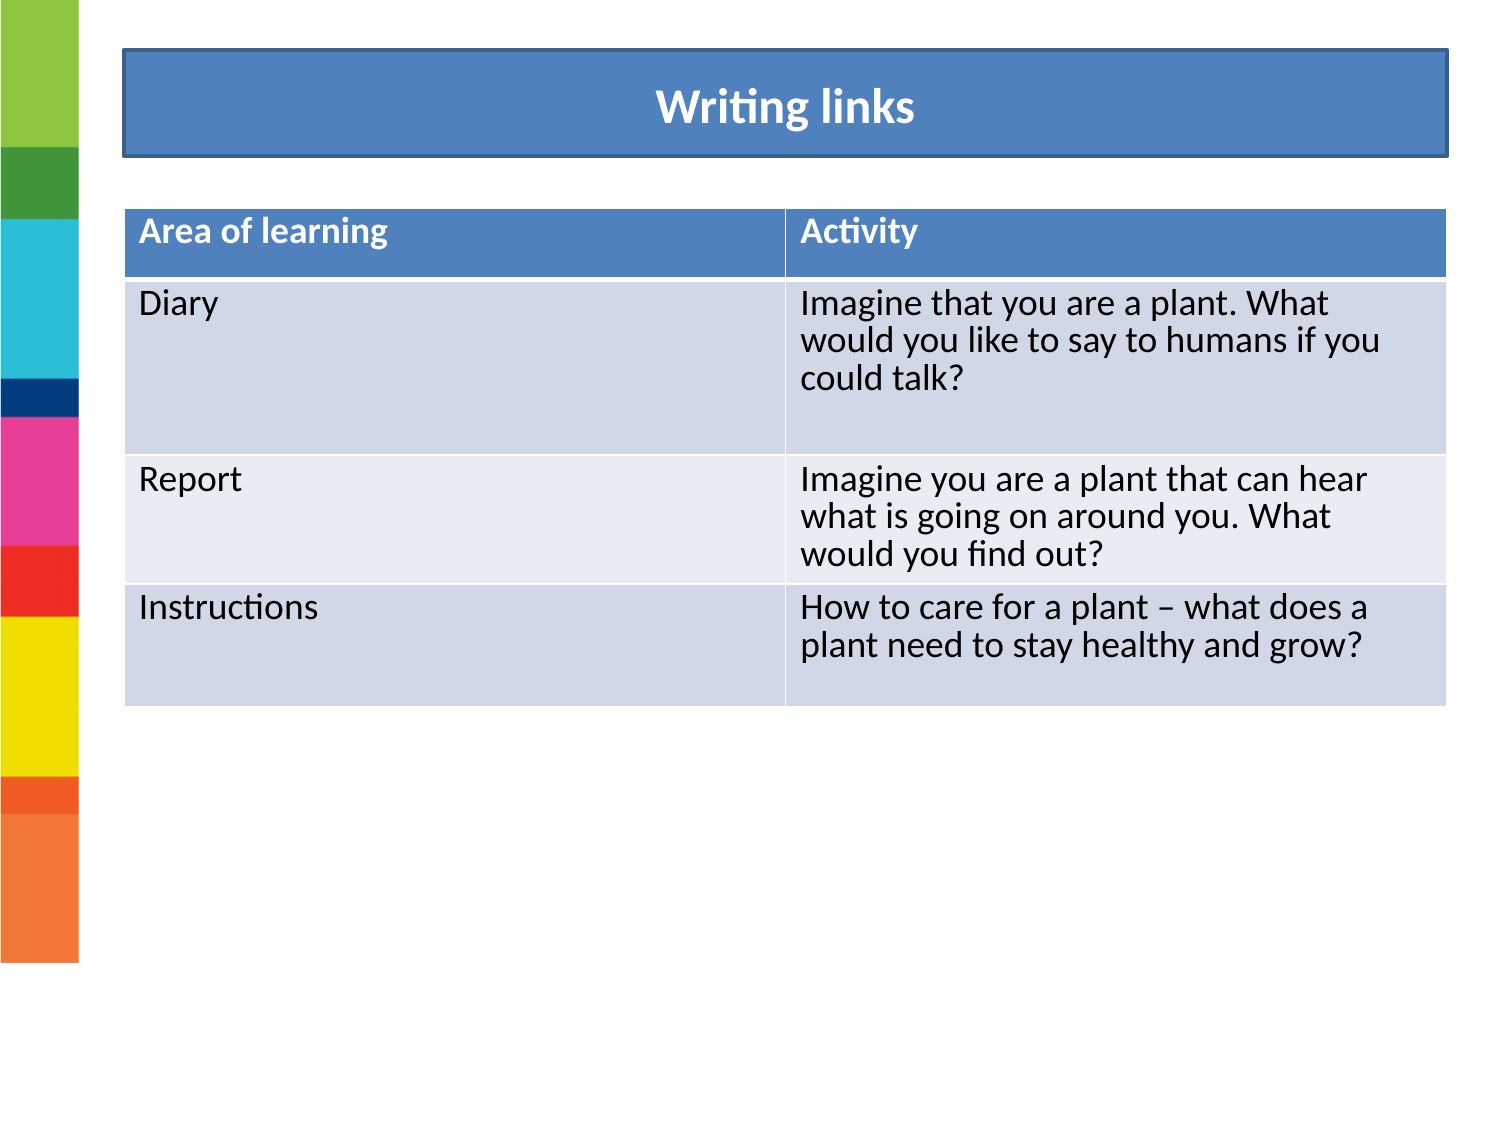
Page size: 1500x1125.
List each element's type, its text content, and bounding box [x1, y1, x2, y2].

table_header Area of learning [125, 209, 785, 277]
text_box Writing links [122, 48, 1449, 158]
table_cell Instructions [125, 585, 785, 706]
table_cell Report [125, 456, 785, 583]
table_header Activity [786, 209, 1446, 277]
table_cell How to care for a plant – what does a plant need to stay healthy and grow? [786, 585, 1446, 706]
picture [1, 0, 78, 962]
table_cell Diary [125, 282, 785, 454]
table_cell Imagine that you are a plant. What would you like to say to humans if you could talk? [786, 282, 1446, 454]
table_cell Imagine you are a plant that can hear what is going on around you. What would you find out? [786, 456, 1446, 583]
